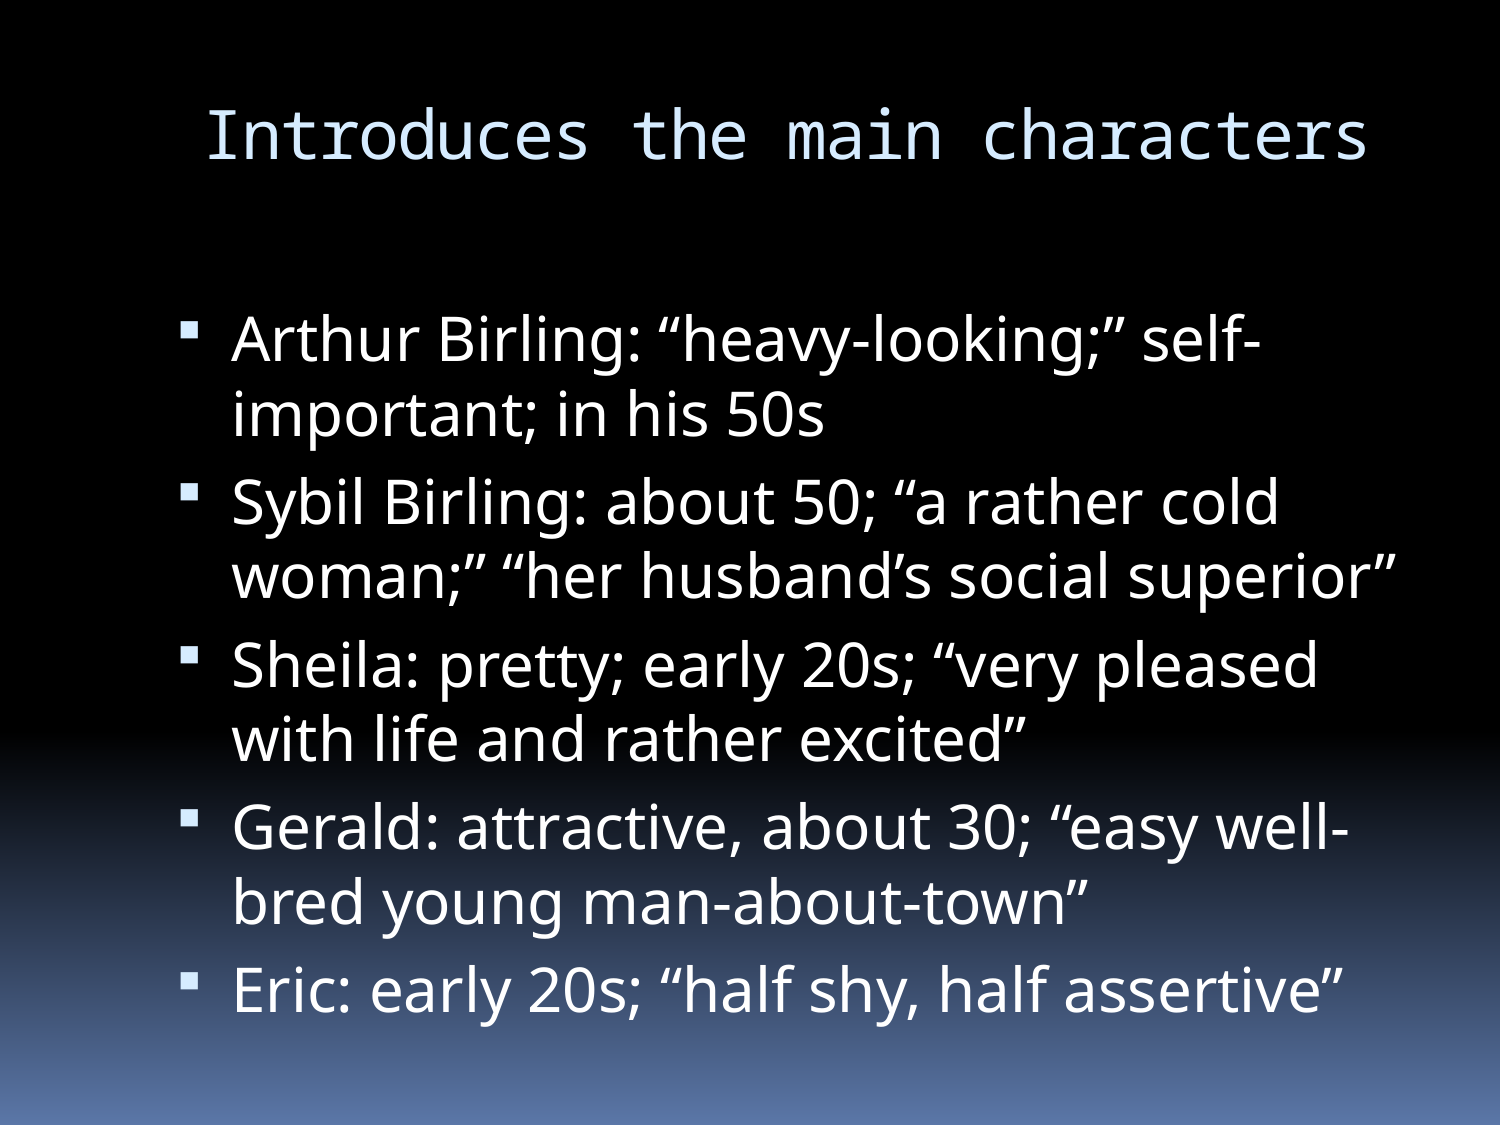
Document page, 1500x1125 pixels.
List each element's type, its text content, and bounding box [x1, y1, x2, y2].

list Arthur Birling: “heavy-looking;” self-important; in his 50s Sybil Birling: about 50; “a rather cold woman;” “her husband’s social superior” Sheila: pretty; early 20s; “very pleased with life and rather excited” Gerald: attractive, about 30; “easy well-bred young man-about-town” Eric: early 20s; “half shy, half assertive” [150, 292, 1425, 1043]
title Introduces the main characters [150, 83, 1425, 234]
